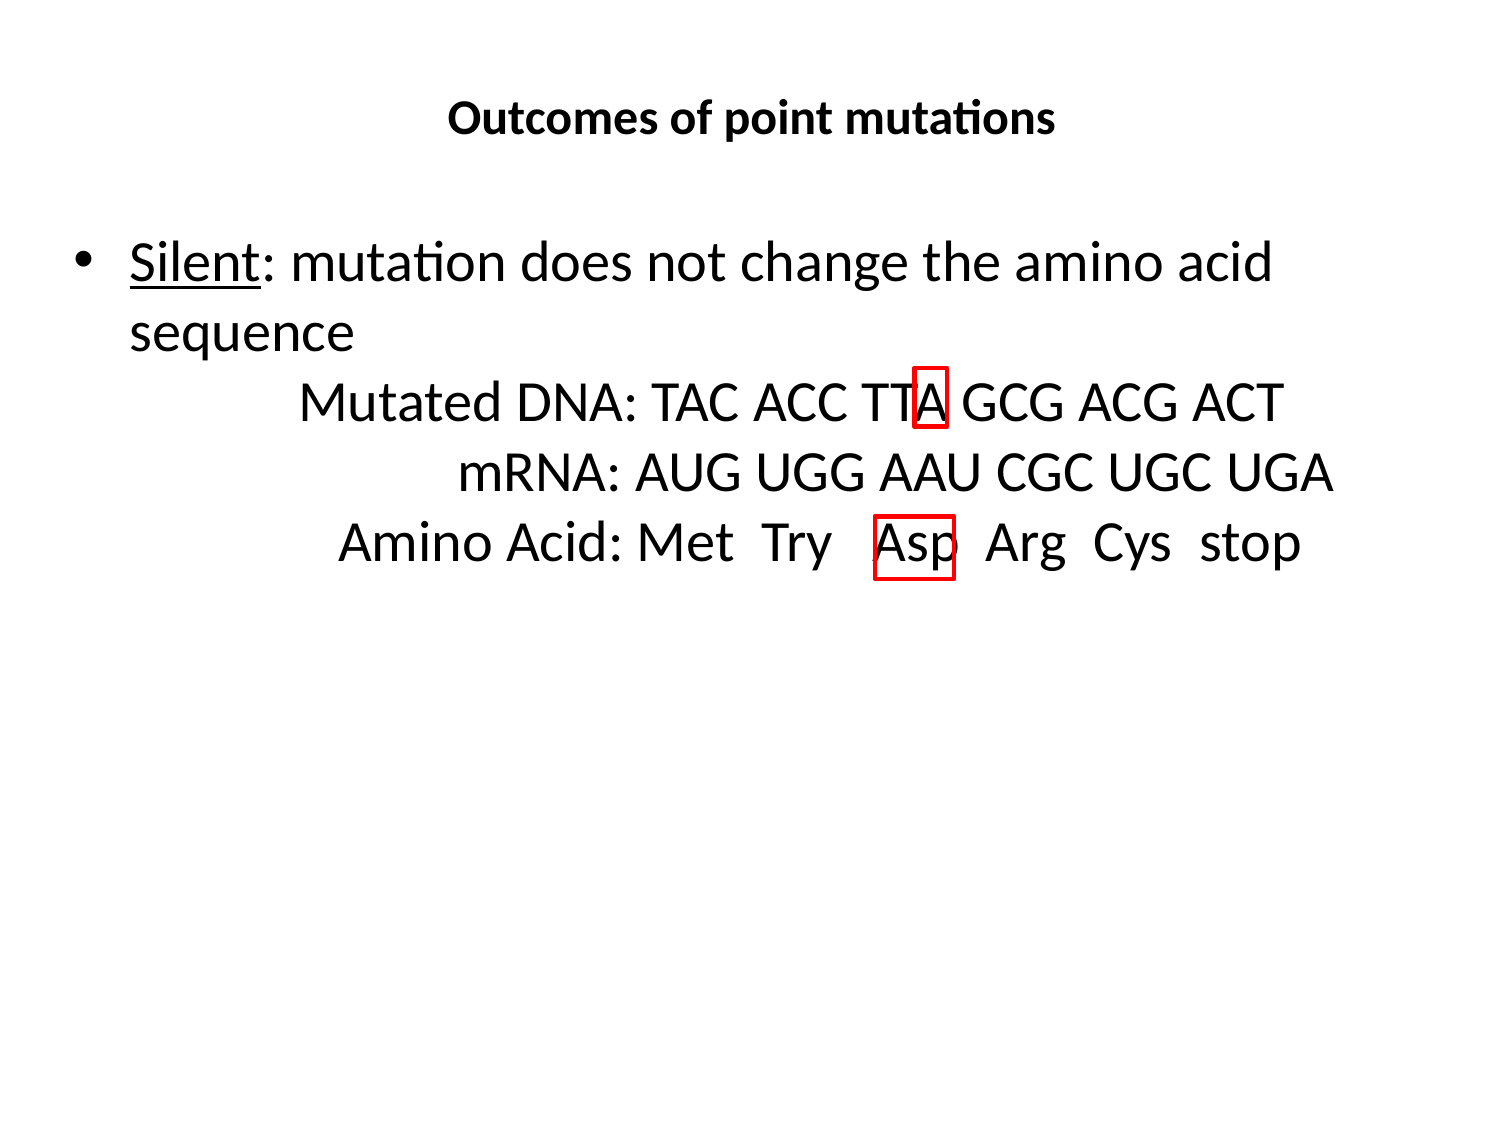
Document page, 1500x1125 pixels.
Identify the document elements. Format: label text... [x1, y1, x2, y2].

title Outcomes of point mutations [110, 32, 1405, 196]
text_box [912, 366, 949, 429]
text_box Silent: mutation does not change the amino acid sequence Mutated DNA: TAC ACC TTA GCG ACG ACT mRNA: AUG UGG AAU CGC UGC UGA Amino Acid: Met Try Asp Arg Cys stop [58, 216, 1500, 634]
text_box [873, 514, 956, 581]
